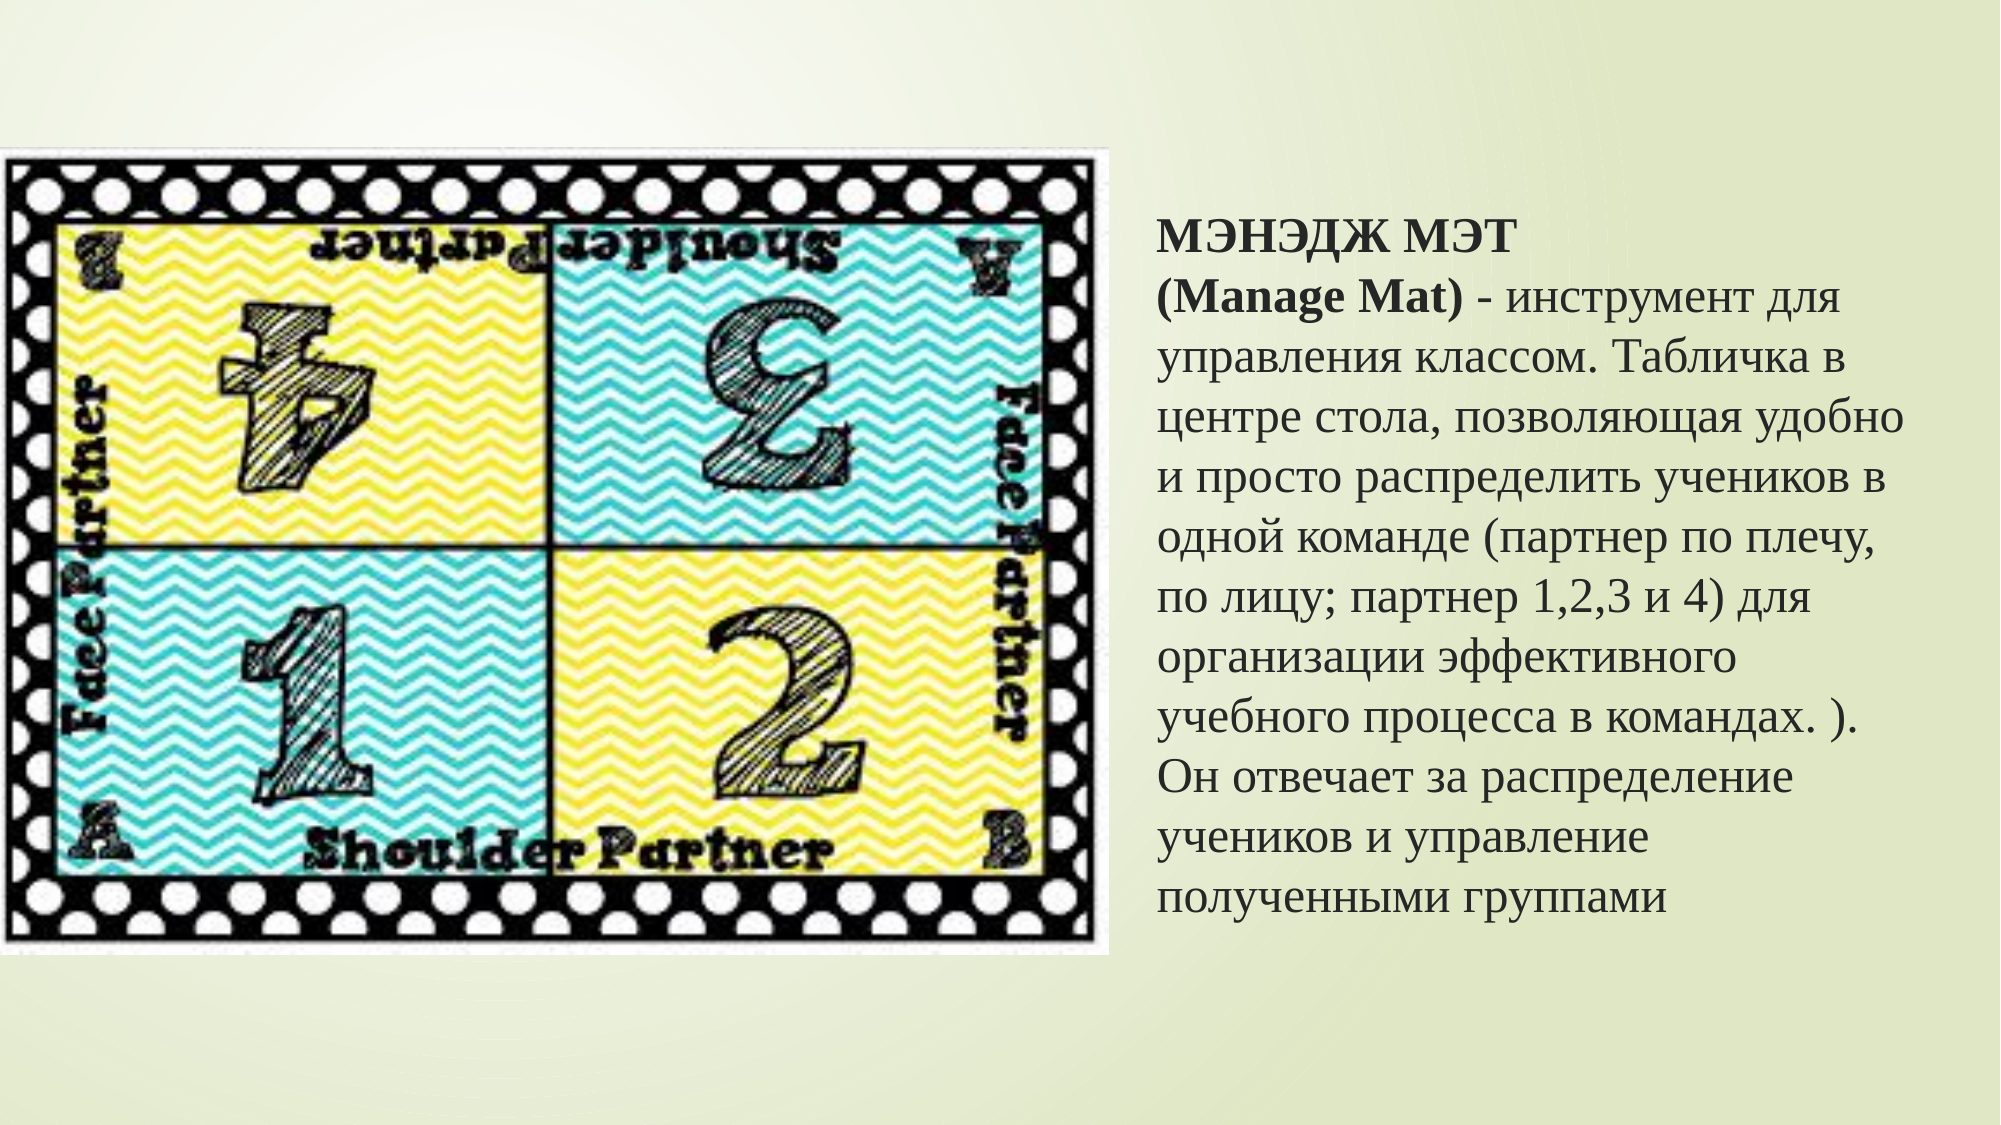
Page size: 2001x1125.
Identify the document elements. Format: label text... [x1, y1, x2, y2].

picture [0, 147, 1109, 955]
title МЭНЭДЖ МЭТ (Manage Mat) - инструмент для управления классом. Табличка в центре стола, позволяющая удобно и просто распределить учеников в одной команде (партнер по плечу, по лицу; партнер 1,2,3 и 4) для организации эффективного учебного процесса в командах. ). Он отвечает за распределение учеников и управление полученными группами [1141, 29, 1941, 1125]
